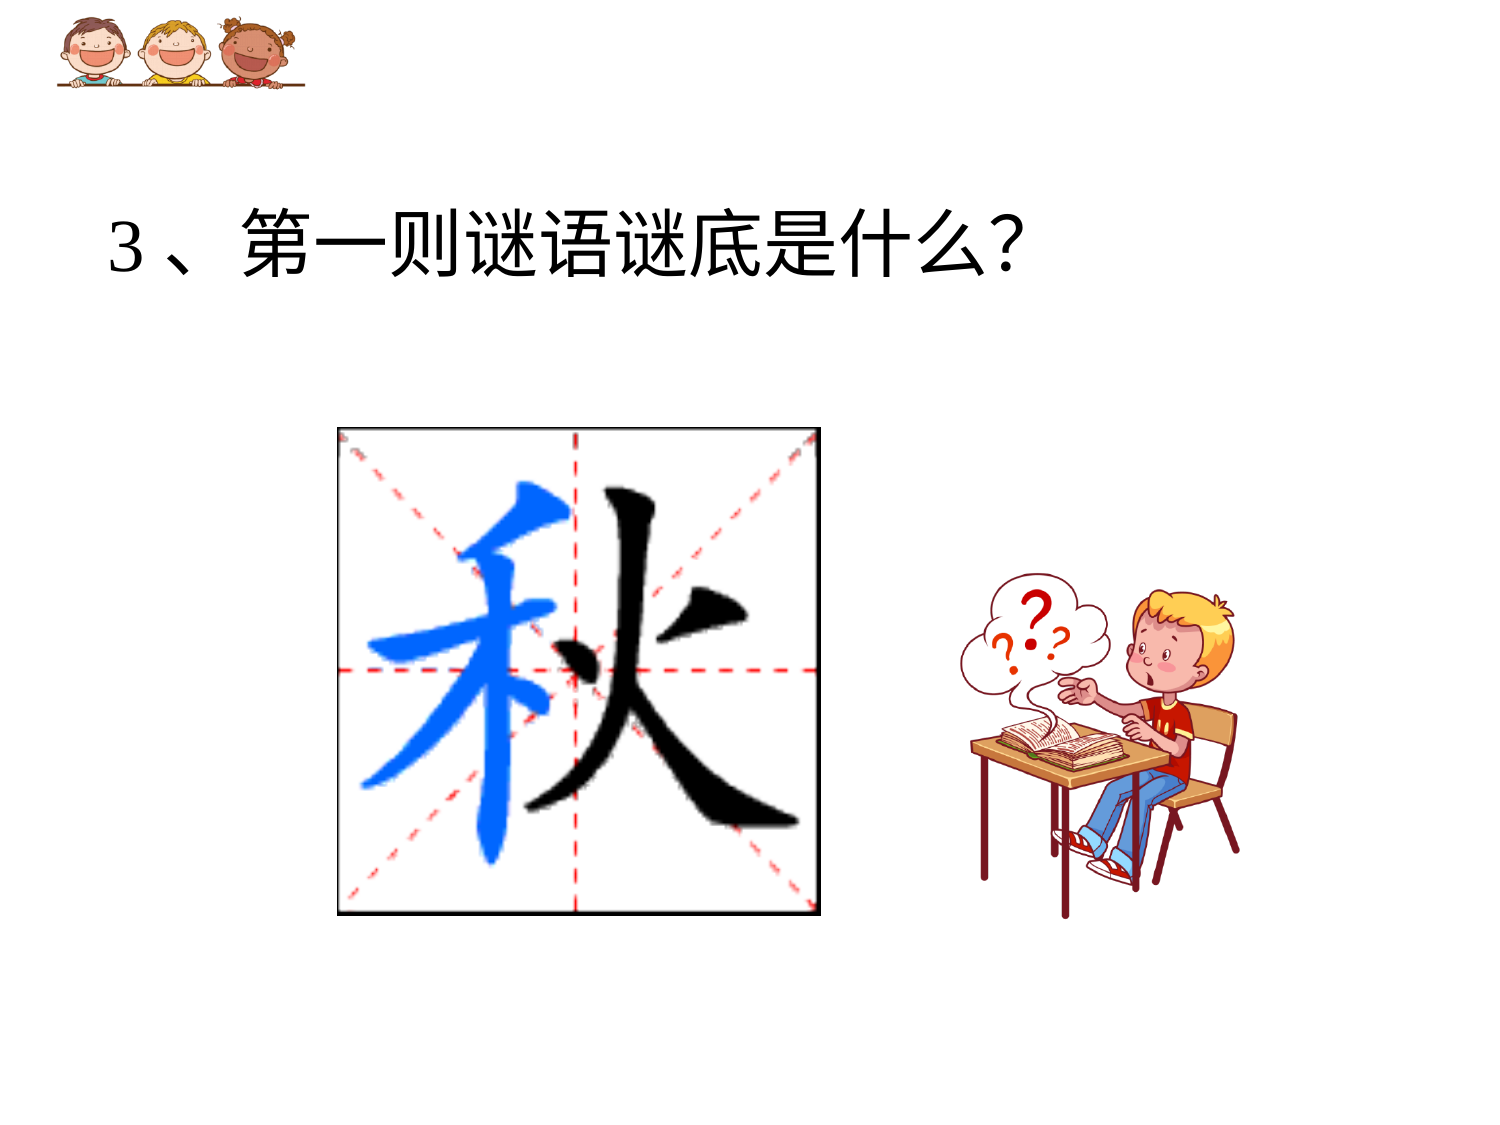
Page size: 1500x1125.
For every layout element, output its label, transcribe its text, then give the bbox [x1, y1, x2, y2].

picture [54, 12, 312, 93]
picture [886, 532, 1311, 957]
picture [337, 427, 821, 916]
text_box 3、第一则谜语谜底是什么？ [93, 189, 1286, 294]
